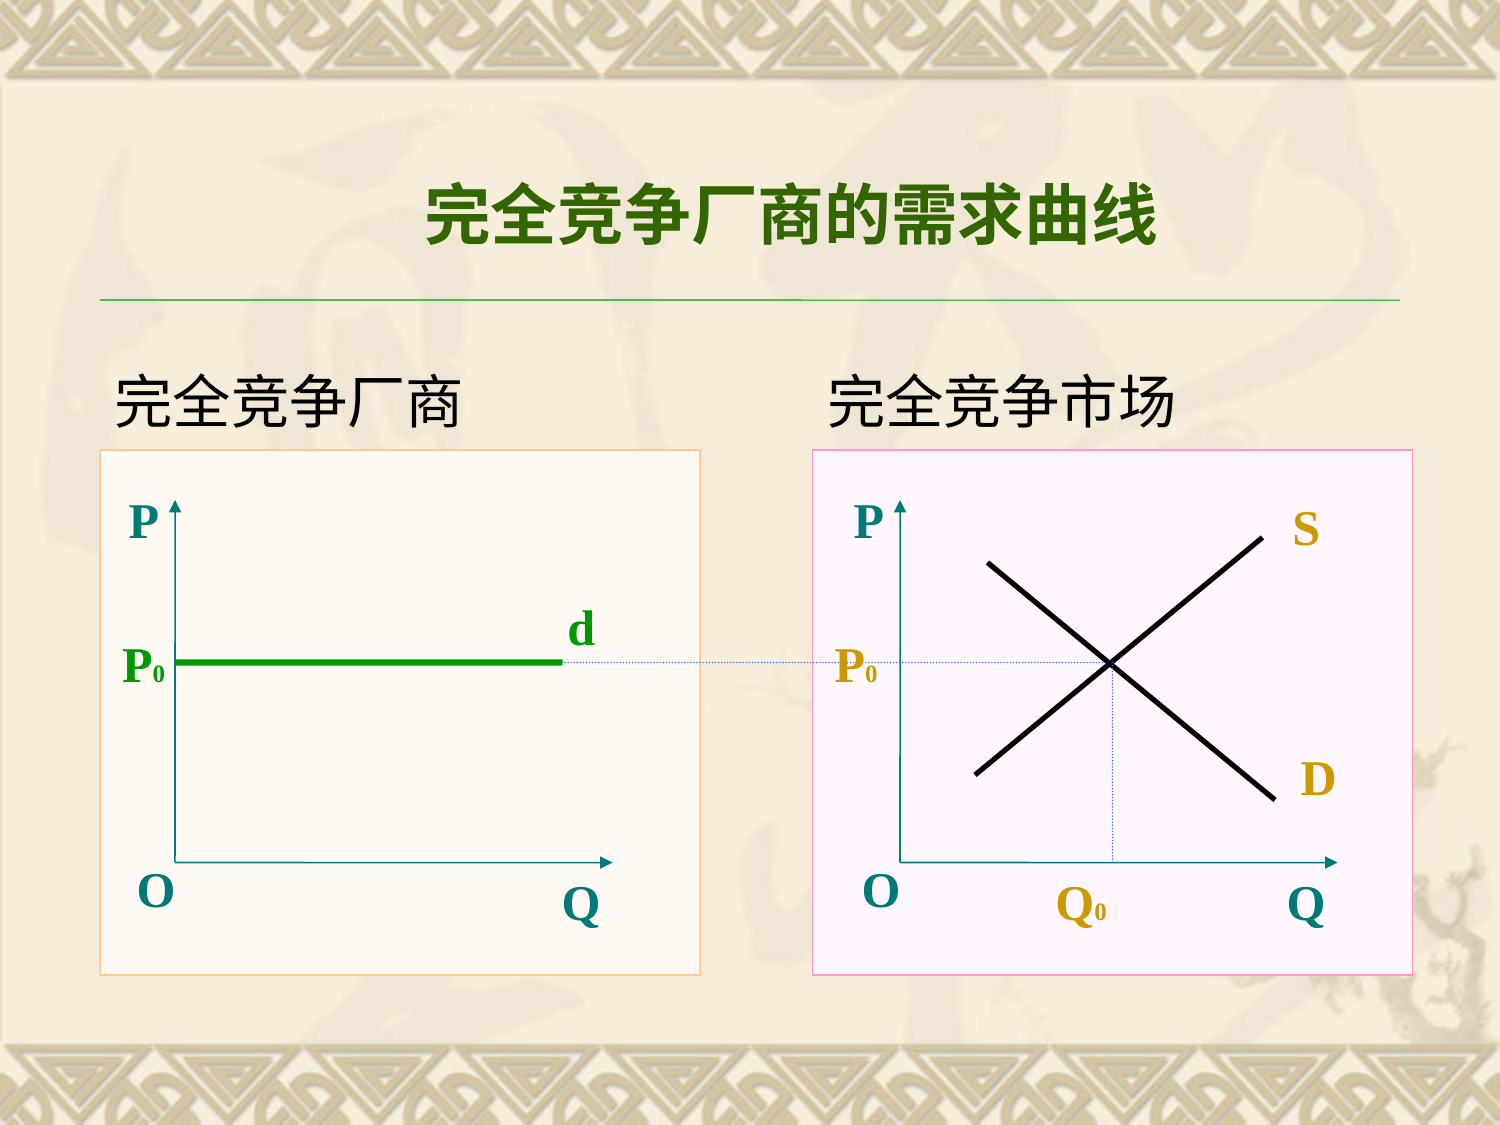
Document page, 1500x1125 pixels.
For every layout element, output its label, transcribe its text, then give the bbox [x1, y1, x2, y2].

text_box P [112, 487, 175, 550]
text_box [812, 450, 1413, 975]
text_box Q [1262, 875, 1350, 925]
text_box O [112, 862, 200, 913]
text_box P0 [99, 637, 188, 688]
text_box [99, 450, 700, 975]
text_box 完全竞争市场 [812, 350, 1413, 450]
text_box d [537, 600, 625, 650]
text_box P [837, 487, 900, 550]
text_box [174, 499, 182, 637]
text_box D [1274, 750, 1363, 800]
text_box S [1262, 500, 1350, 550]
text_box O [837, 862, 925, 913]
picture [0, 0, 1500, 1125]
text_box Q [537, 875, 625, 925]
text_box [899, 499, 907, 862]
text_box [200, 856, 613, 869]
text_box 完全竞争厂商 [99, 350, 713, 450]
text_box [925, 856, 1338, 869]
text_box P0 [812, 637, 900, 688]
text_box Q0 [1037, 875, 1125, 925]
text_box 完全竞争厂商的需求曲线 [395, 174, 1187, 250]
